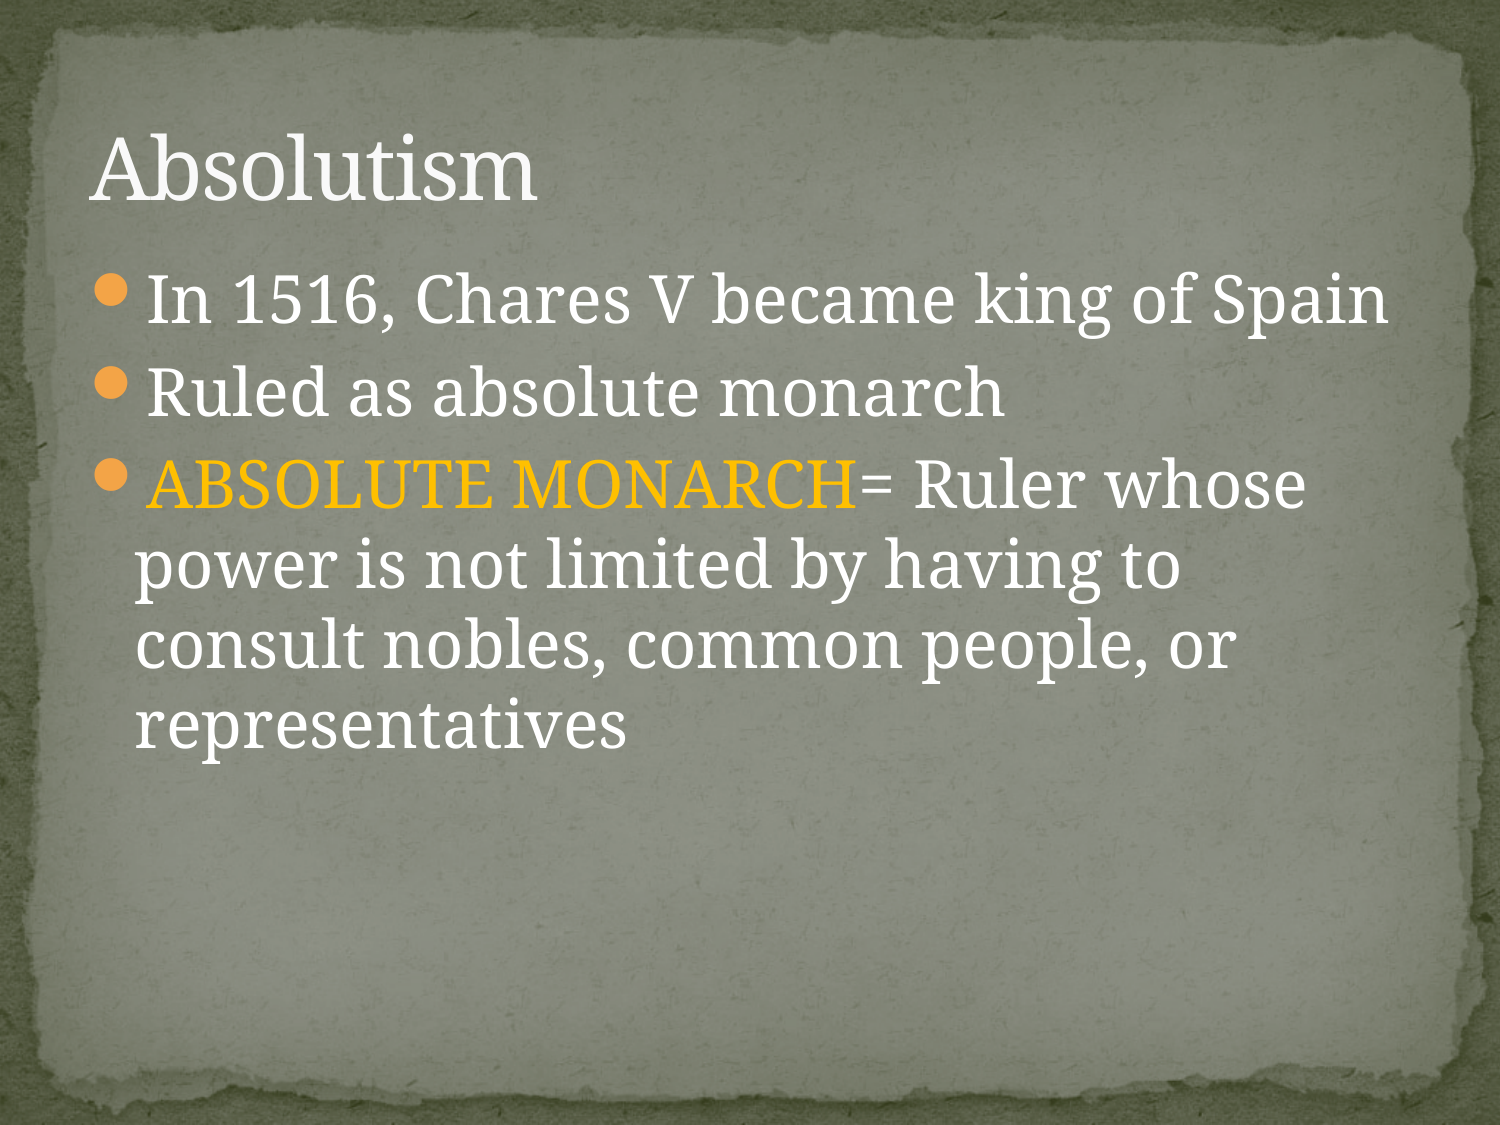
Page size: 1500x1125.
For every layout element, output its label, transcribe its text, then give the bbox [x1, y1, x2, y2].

title Absolutism [74, 24, 1425, 225]
list In 1516, Chares V became king of Spain Ruled as absolute monarch ABSOLUTE MONARCH= Ruler whose power is not limited by having to consult nobles, common people, or representatives [75, 249, 1425, 1000]
